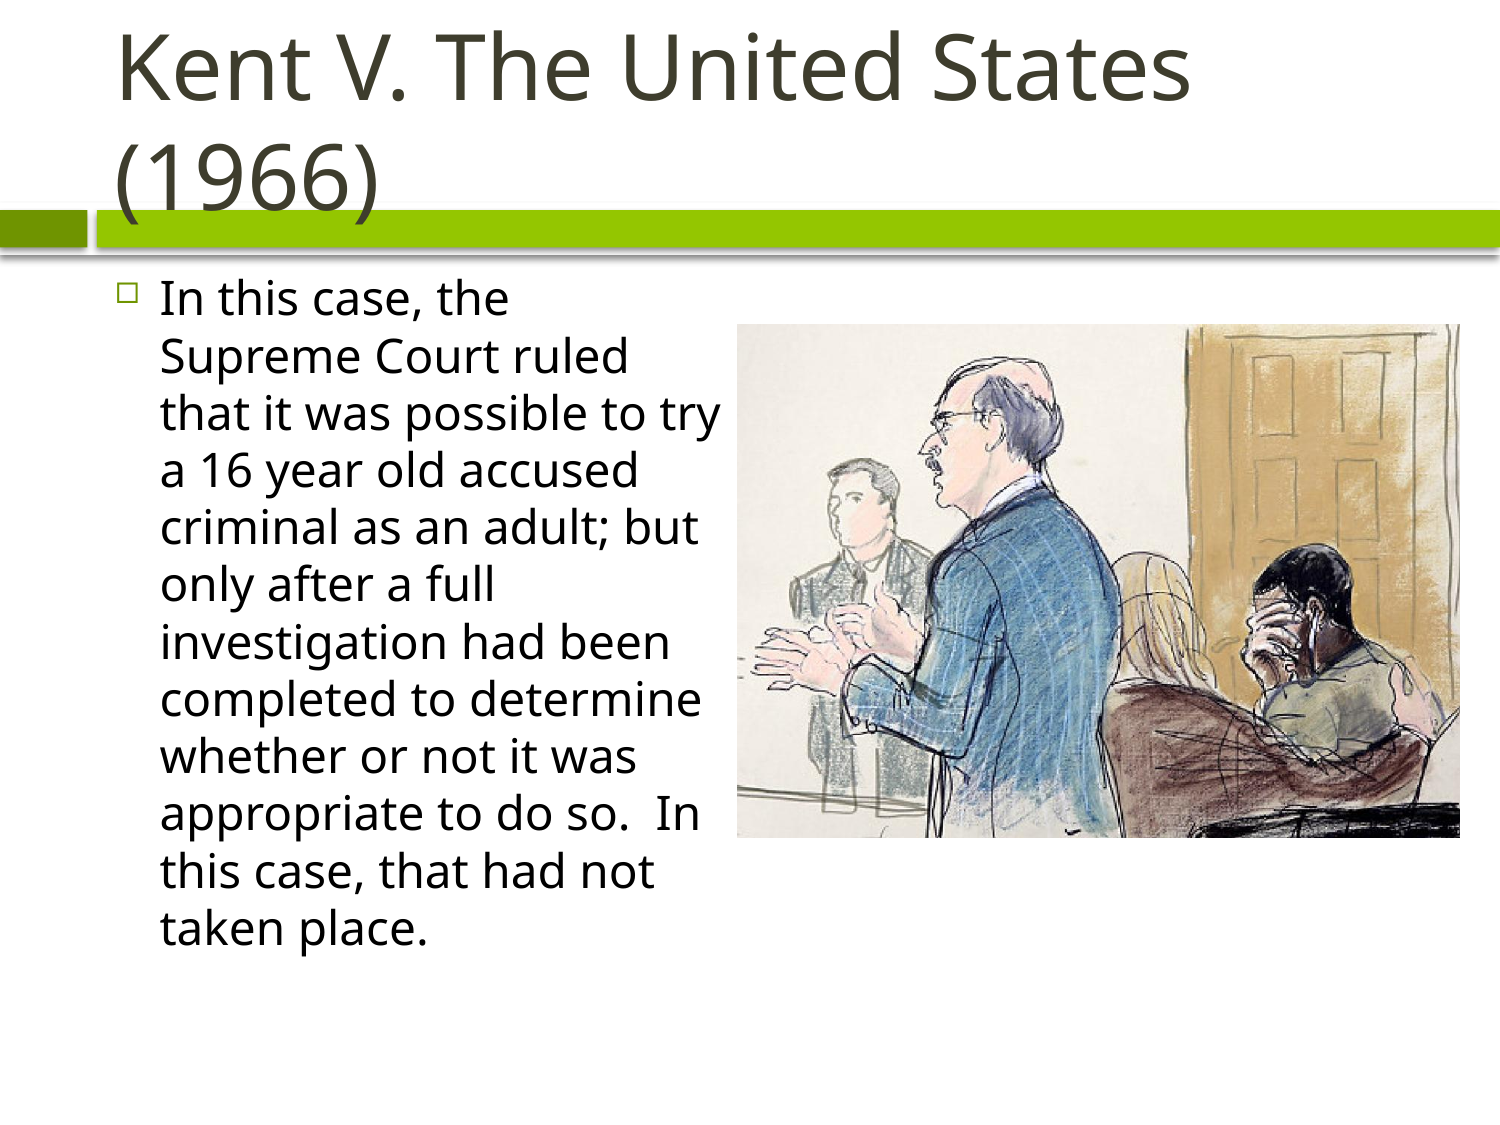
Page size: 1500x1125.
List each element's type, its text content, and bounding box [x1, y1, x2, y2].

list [737, 324, 1461, 838]
title Kent V. The United States (1966) [99, 37, 1438, 200]
list In this case, the Supreme Court ruled that it was possible to try a 16 year old accused criminal as an adult; but only after a full investigation had been completed to determine whether or not it was appropriate to do so. In this case, that had not taken place. [99, 260, 738, 1011]
